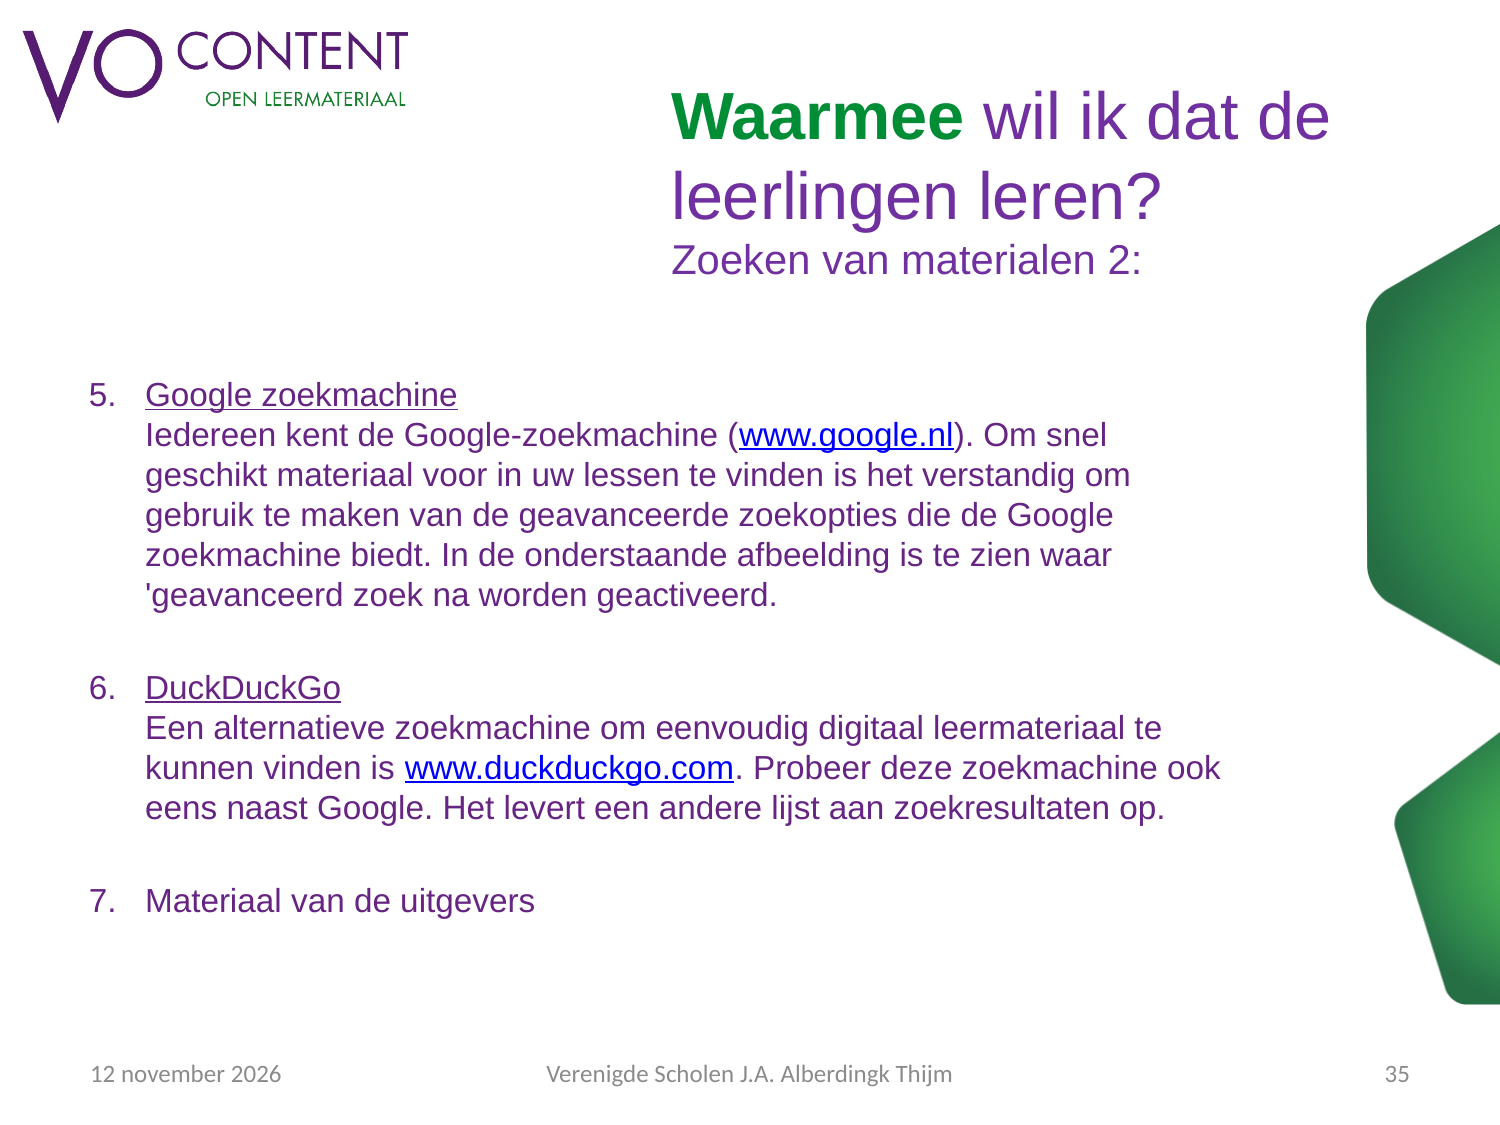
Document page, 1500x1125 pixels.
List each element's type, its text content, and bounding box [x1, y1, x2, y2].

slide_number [75, 1042, 425, 1103]
list Google zoekmachine Iedereen kent de Google-zoekmachine (www.google.nl). Om snel geschikt materiaal voor in uw lessen te vinden is het verstandig om gebruik te maken van de geavanceerde zoekopties die de Google zoekmachine biedt. In de onderstaande afbeelding is te zien waar 'geavanceerd zoek na worden geactiveerd. DuckDuckGo Een alternatieve zoekmachine om eenvoudig digitaal leermateriaal te kunnen vinden is www.duckduckgo.com. Probeer deze zoekmachine ook eens naast Google. Het levert een andere lijst aan zoekresultaten op. Materiaal van de uitgevers [74, 365, 1239, 1005]
slide_number 35 [1074, 1042, 1425, 1103]
footer Verenigde Scholen J.A. Alberdingk Thijm [512, 1042, 988, 1103]
picture [22, 29, 408, 124]
title Waarmee wil ik dat de leerlingen leren? Zoeken van materialen 2: [656, 8, 1500, 347]
picture [1366, 347, 1500, 1005]
